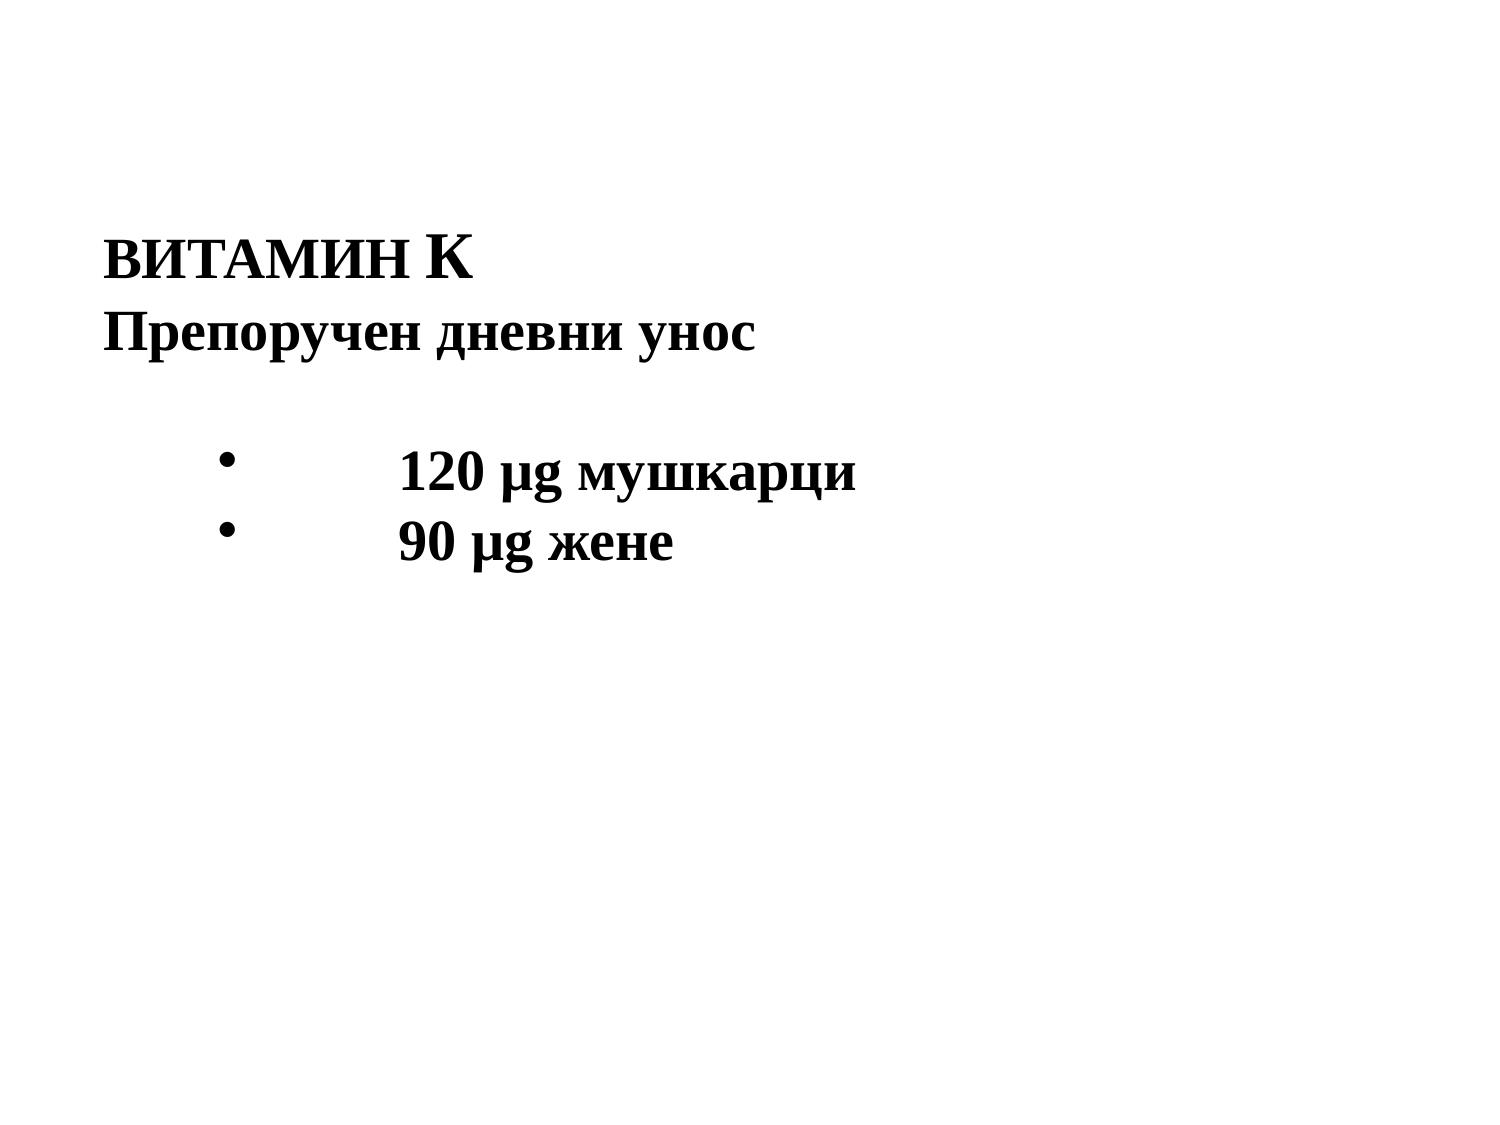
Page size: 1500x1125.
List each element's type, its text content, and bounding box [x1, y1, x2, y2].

text_box ВИТАМИН К Препоручен дневни унос 120 μg мушкарци 90 μg жене [88, 204, 1351, 650]
